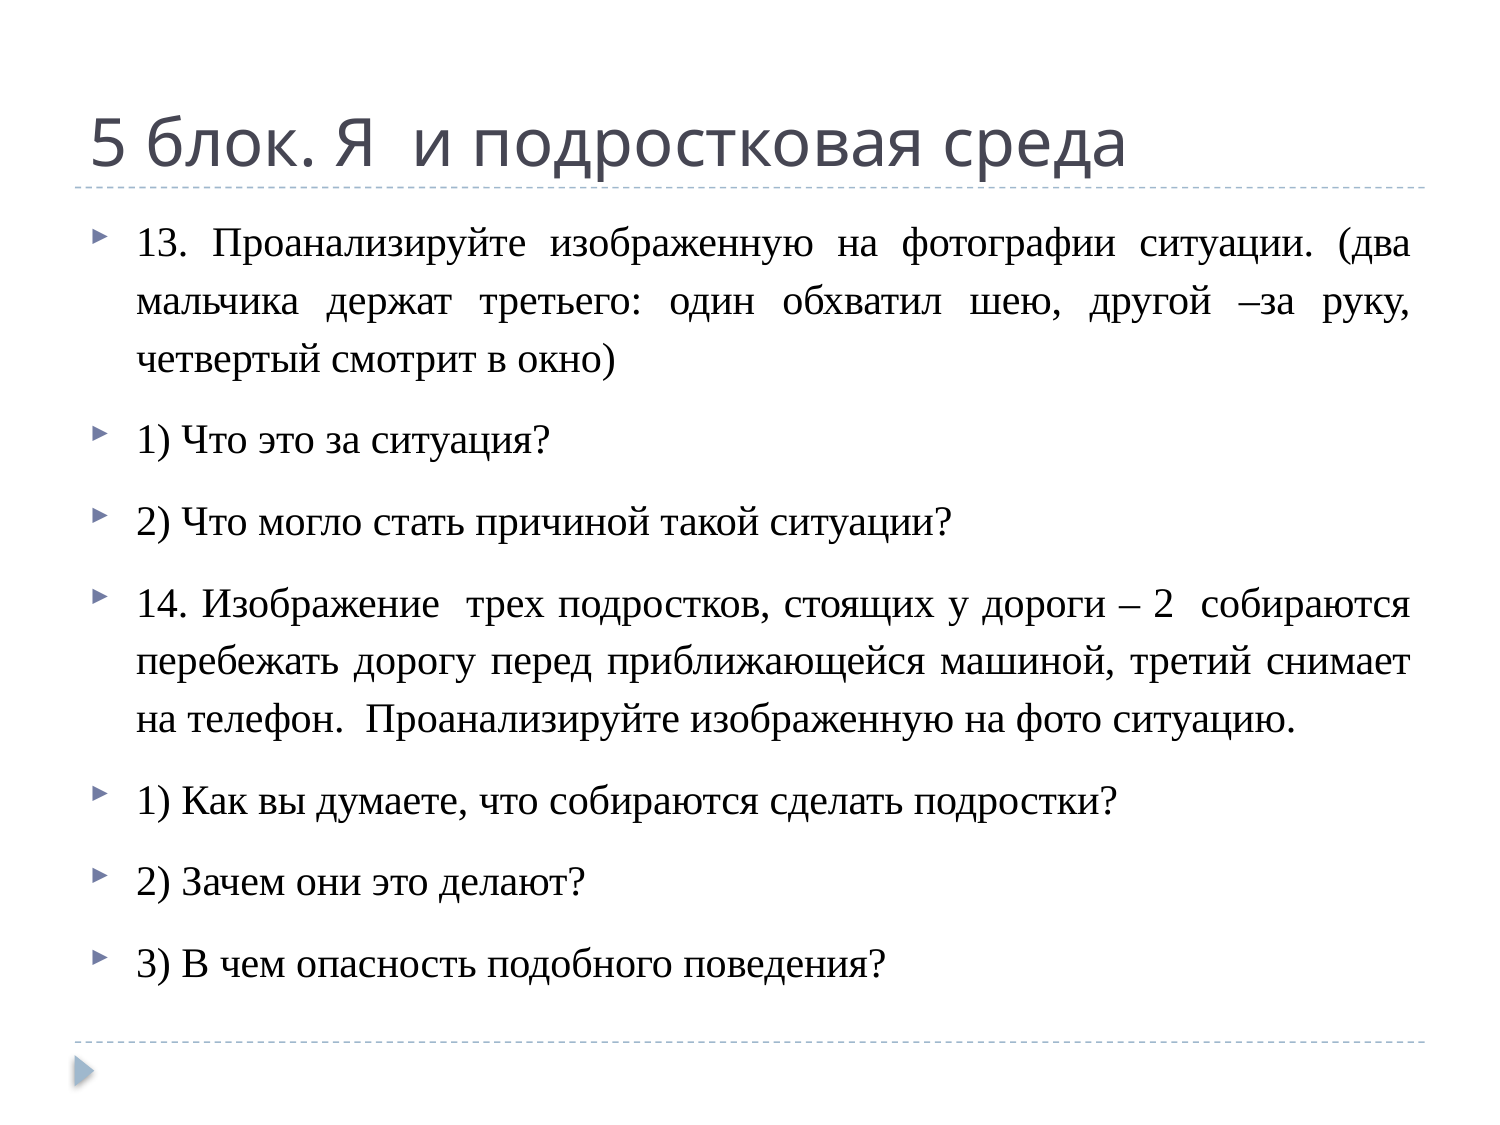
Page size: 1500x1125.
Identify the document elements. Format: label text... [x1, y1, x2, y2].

title 5 блок. Я и подростковая среда [75, 24, 1425, 188]
list 13. Проанализируйте изображенную на фотографии ситуации. (два мальчика держат третьего: один обхватил шею, другой –за руку, четвертый смотрит в окно) 1) Что это за ситуация? 2) Что могло стать причиной такой ситуации? 14. Изображение трех подростков, стоящих у дороги – 2 собираются перебежать дорогу перед приближающейся машиной, третий снимает на телефон. Проанализируйте изображенную на фото ситуацию. 1) Как вы думаете, что собираются сделать подростки? 2) Зачем они это делают? 3) В чем опасность подобного поведения? [75, 200, 1425, 1010]
